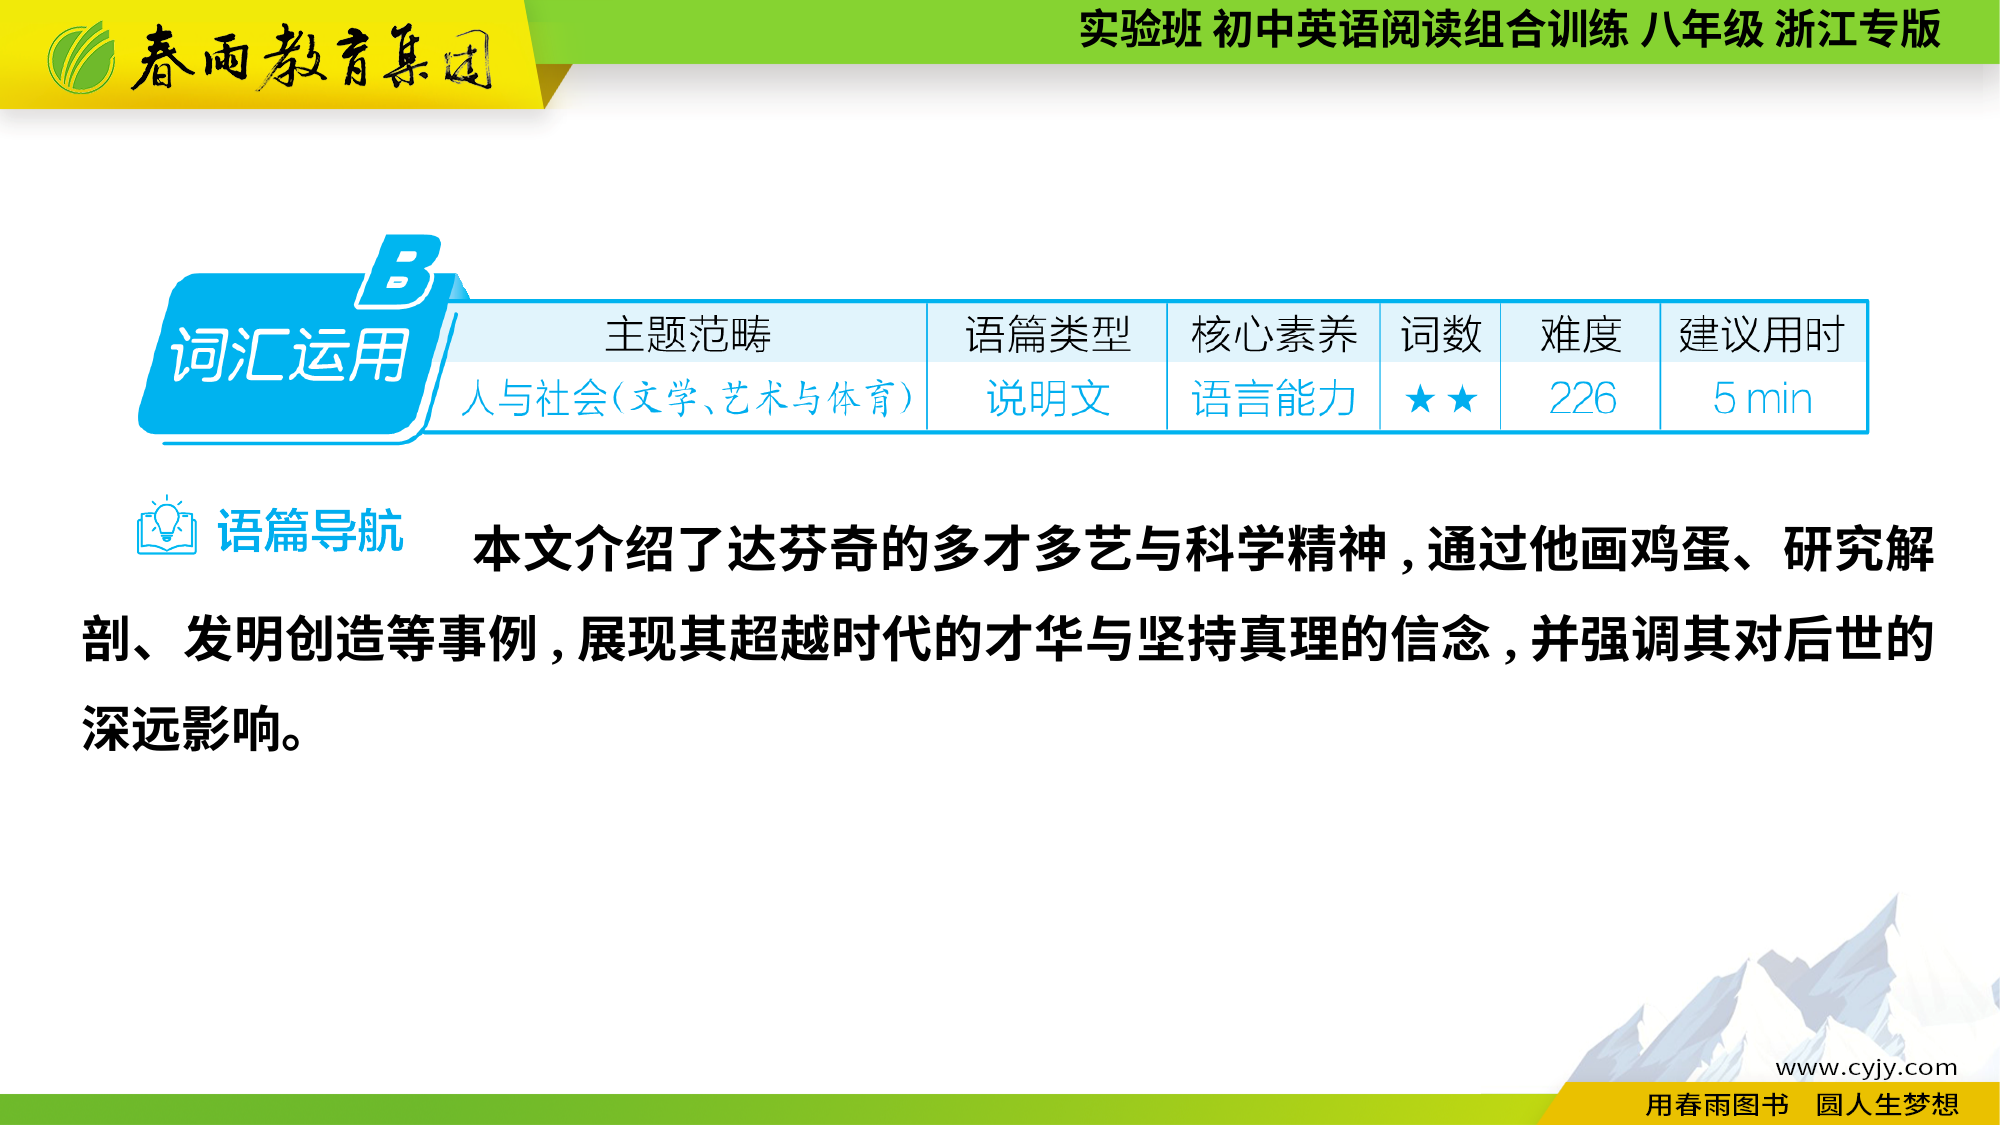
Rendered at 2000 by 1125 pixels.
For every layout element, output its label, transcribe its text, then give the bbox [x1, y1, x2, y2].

picture [0, 0, 2000, 1125]
list 本文介绍了达芬奇的多才多艺与科学精神,通过他画鸡蛋、研究解剖、发明创造等事例,展现其超越时代的才华与坚持真理的信念,并强调其对后世的深远影响。 [66, 479, 1951, 757]
